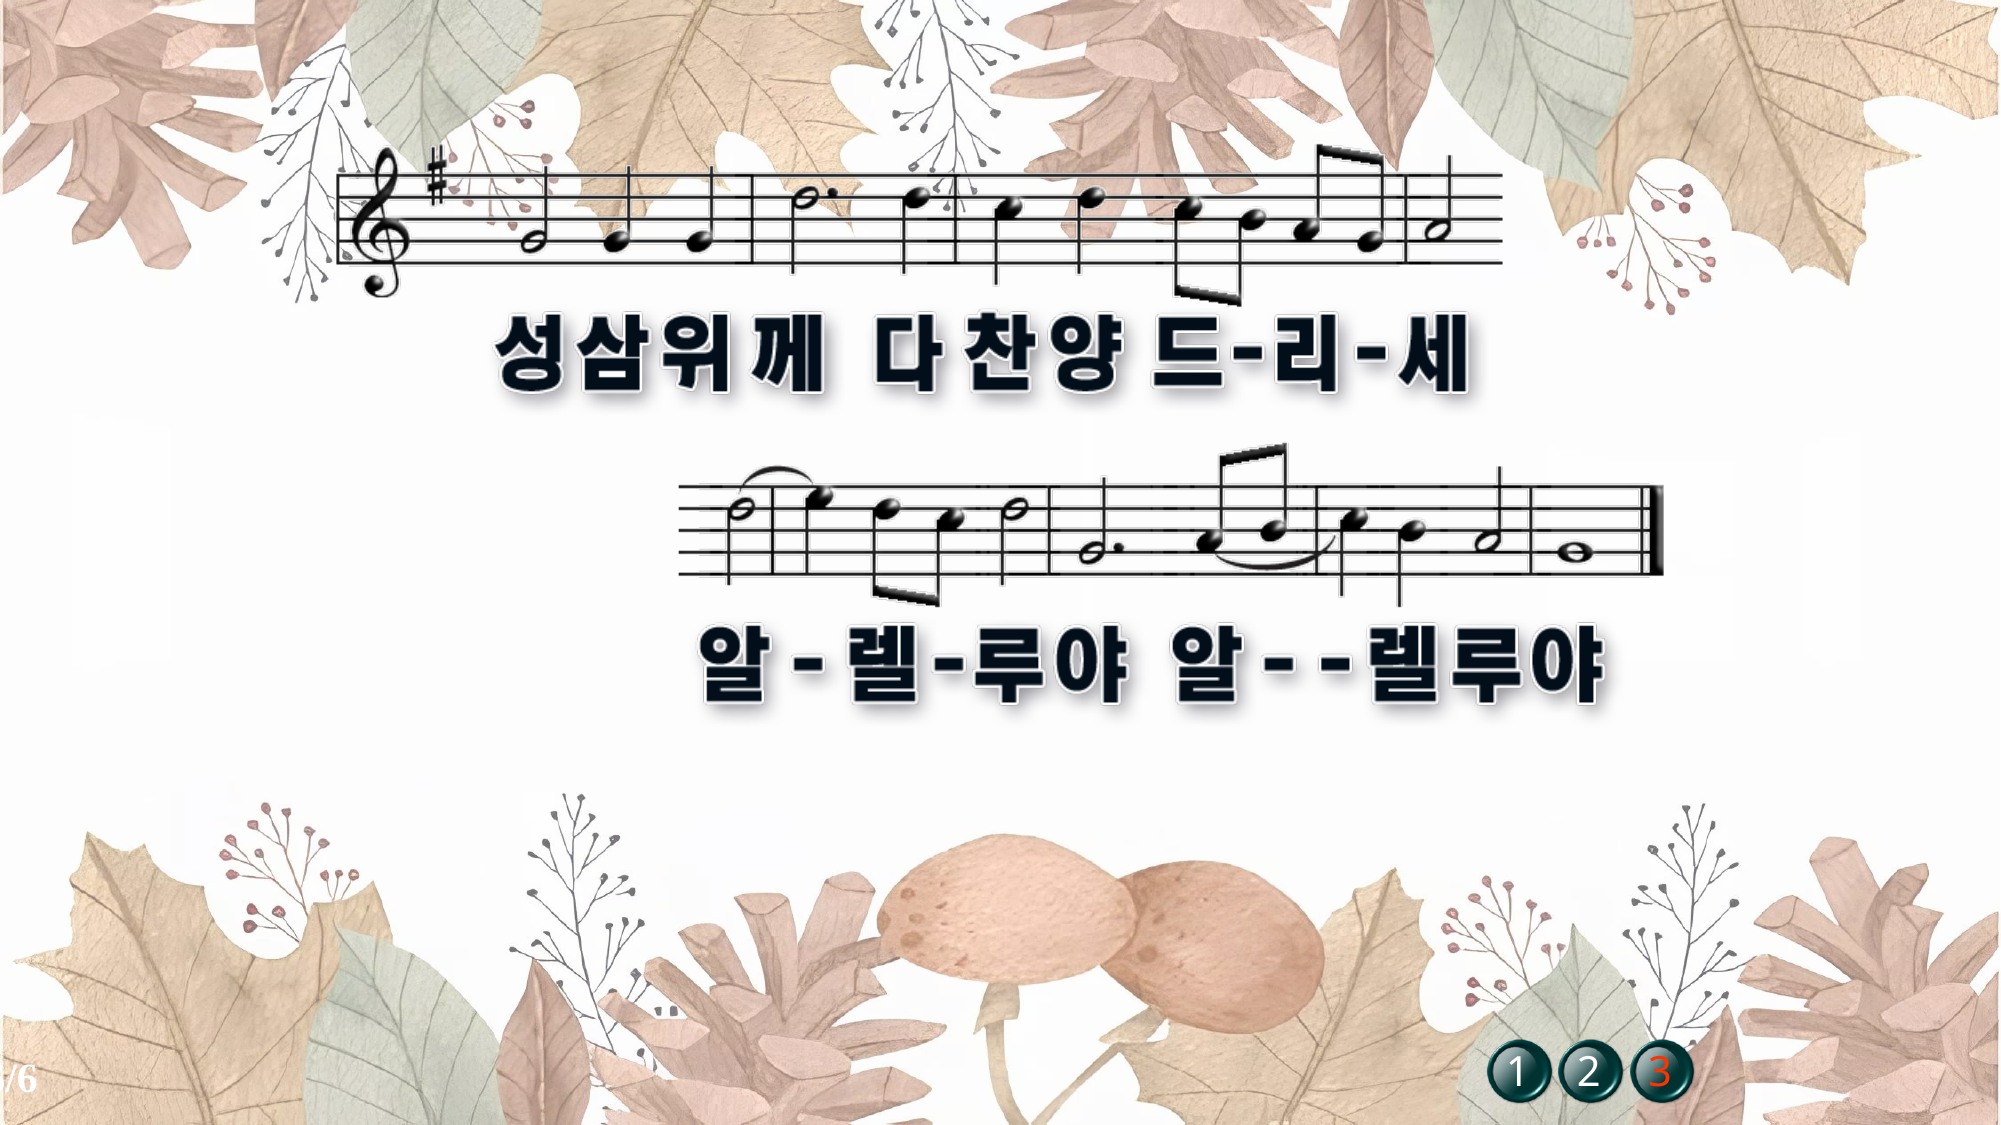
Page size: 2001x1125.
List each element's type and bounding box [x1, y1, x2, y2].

text_box [1484, 1035, 1555, 1106]
picture [0, 0, 2001, 1125]
text_box [1555, 1035, 1626, 1106]
text_box [1627, 1035, 1697, 1106]
